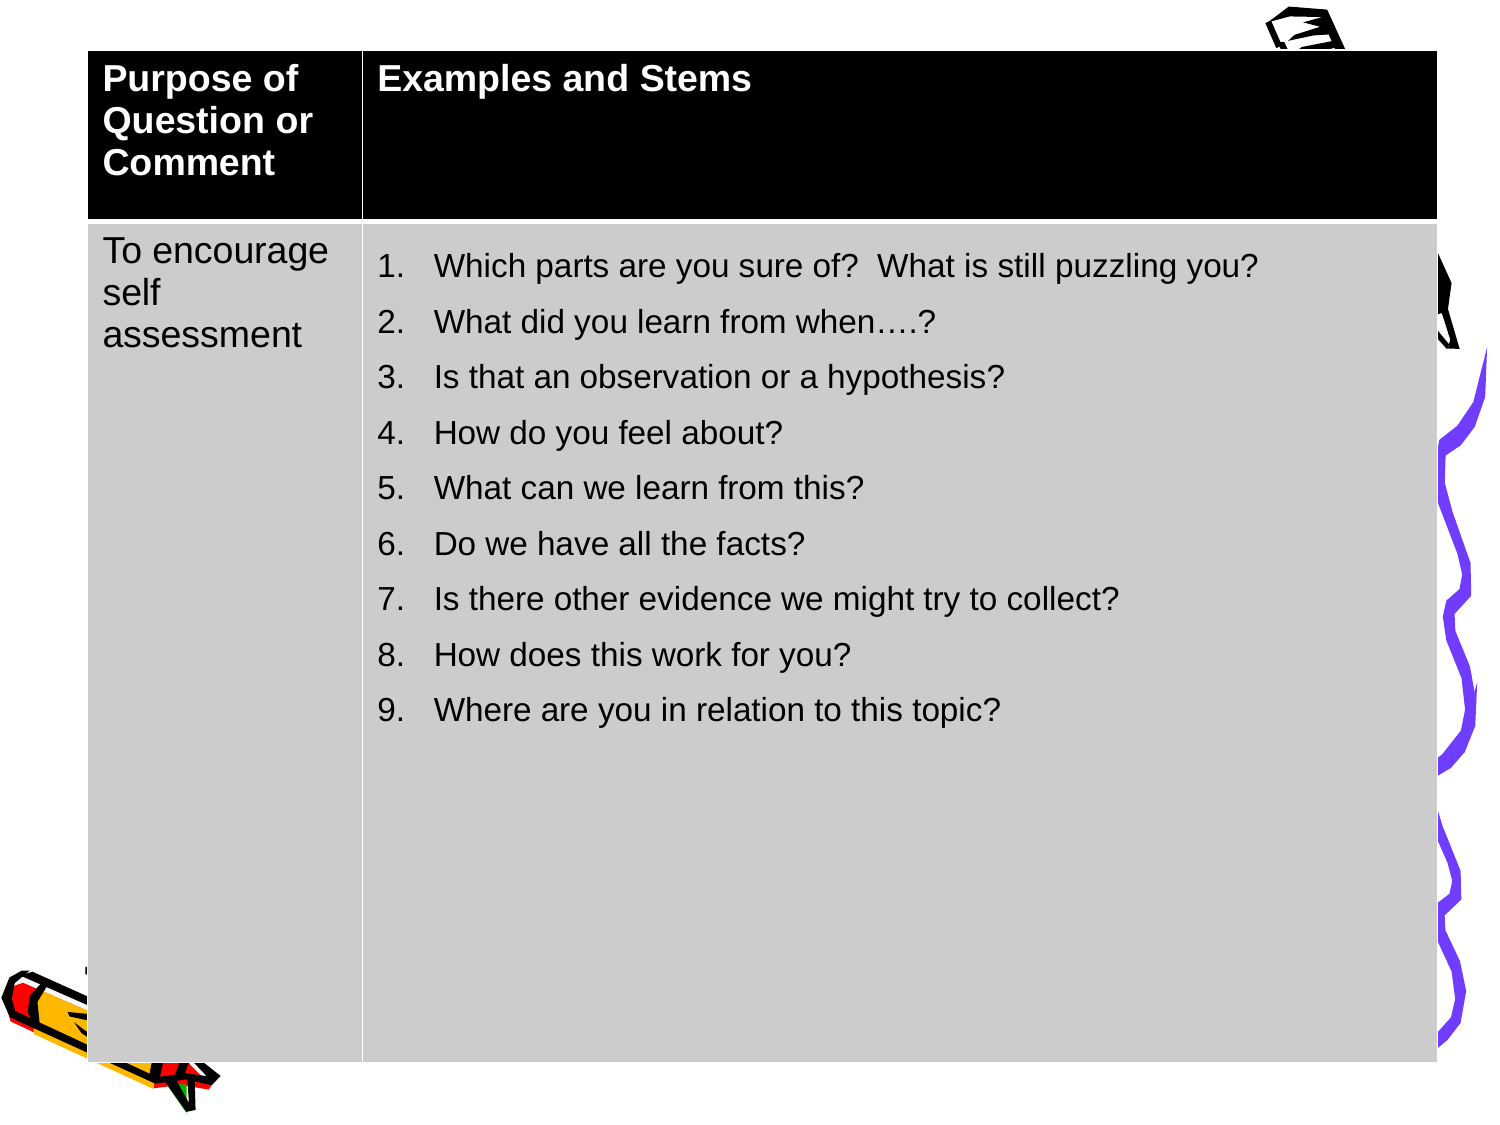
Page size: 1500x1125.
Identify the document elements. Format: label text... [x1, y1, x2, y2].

table_header Examples and Stems [363, 51, 1437, 219]
table_cell Which parts are you sure of? What is still puzzling you? What did you learn from when….? Is that an observation or a hypothesis? How do you feel about? What can we learn from this? Do we have all the facts? Is there other evidence we might try to collect? How does this work for you? Where are you in relation to this topic? [363, 224, 1437, 1062]
table_cell To encourage self assessment [88, 224, 362, 1062]
table_header Purpose of Question or Comment [88, 51, 362, 219]
